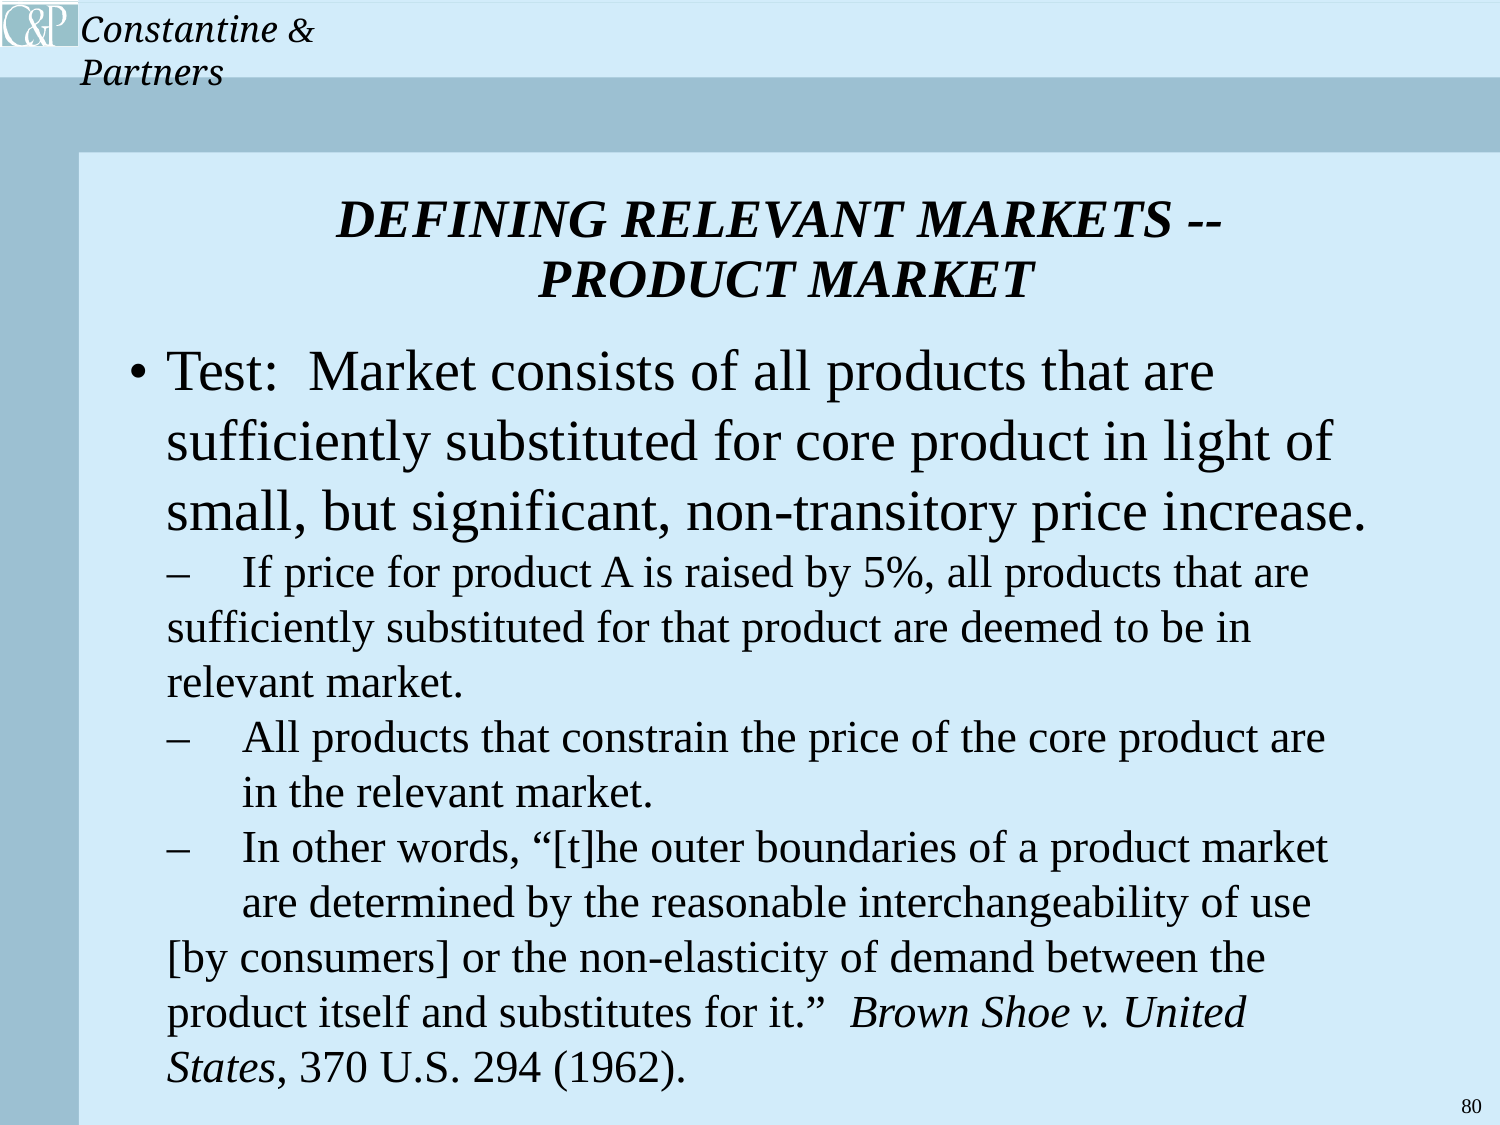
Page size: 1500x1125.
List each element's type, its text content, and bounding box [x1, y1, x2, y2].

text_box DEFINING RELEVANT MARKETS -- PRODUCT MARKET [74, 112, 1500, 274]
text_box • Test: Market consists of all products that are sufficiently substituted for core product in light of small, but significant, non-transitory price increase. – If price for product A is raised by 5%, all products that are sufficiently substituted for that product are deemed to be in relevant market. – All products that constrain the price of the core product are in the relevant market. – In other words, “[t]he outer boundaries of a product market are determined by the reasonable interchangeability of use [by consumers] or the non-elasticity of demand between the product itself and substitutes for it.” Brown Shoe v. United States, 370 U.S. 294 (1962). [74, 274, 1500, 1099]
